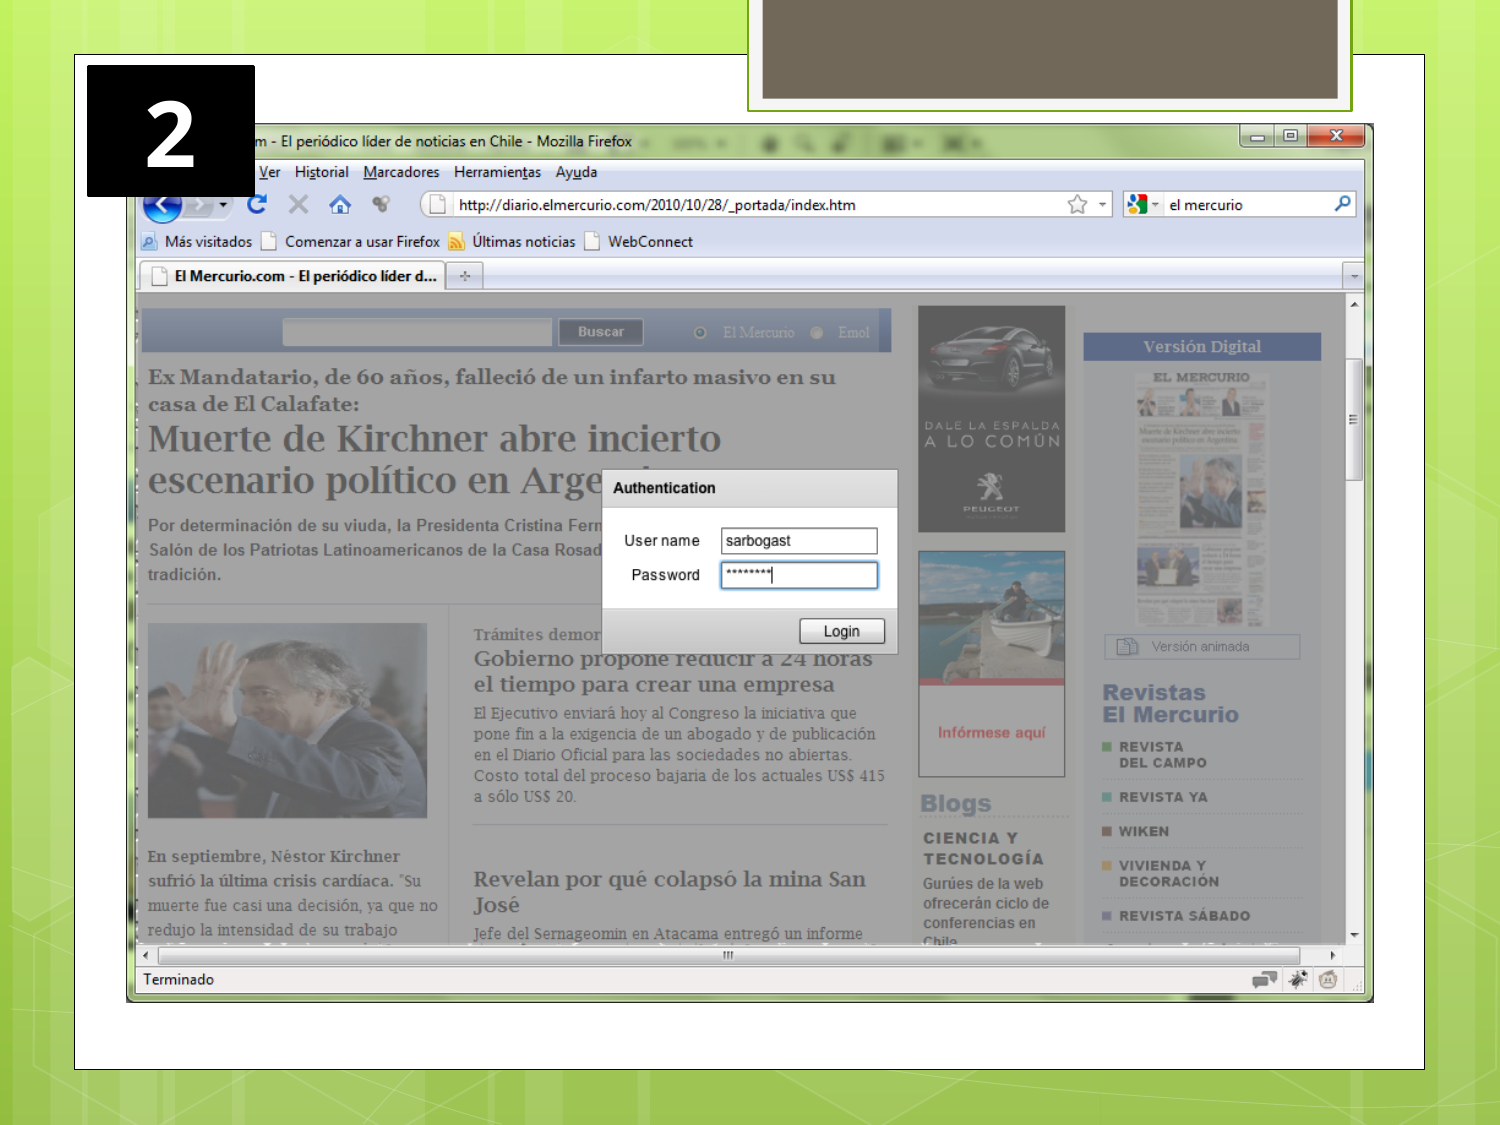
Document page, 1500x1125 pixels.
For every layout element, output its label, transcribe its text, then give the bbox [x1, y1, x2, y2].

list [126, 122, 1374, 1003]
text_box 2 [87, 65, 255, 197]
